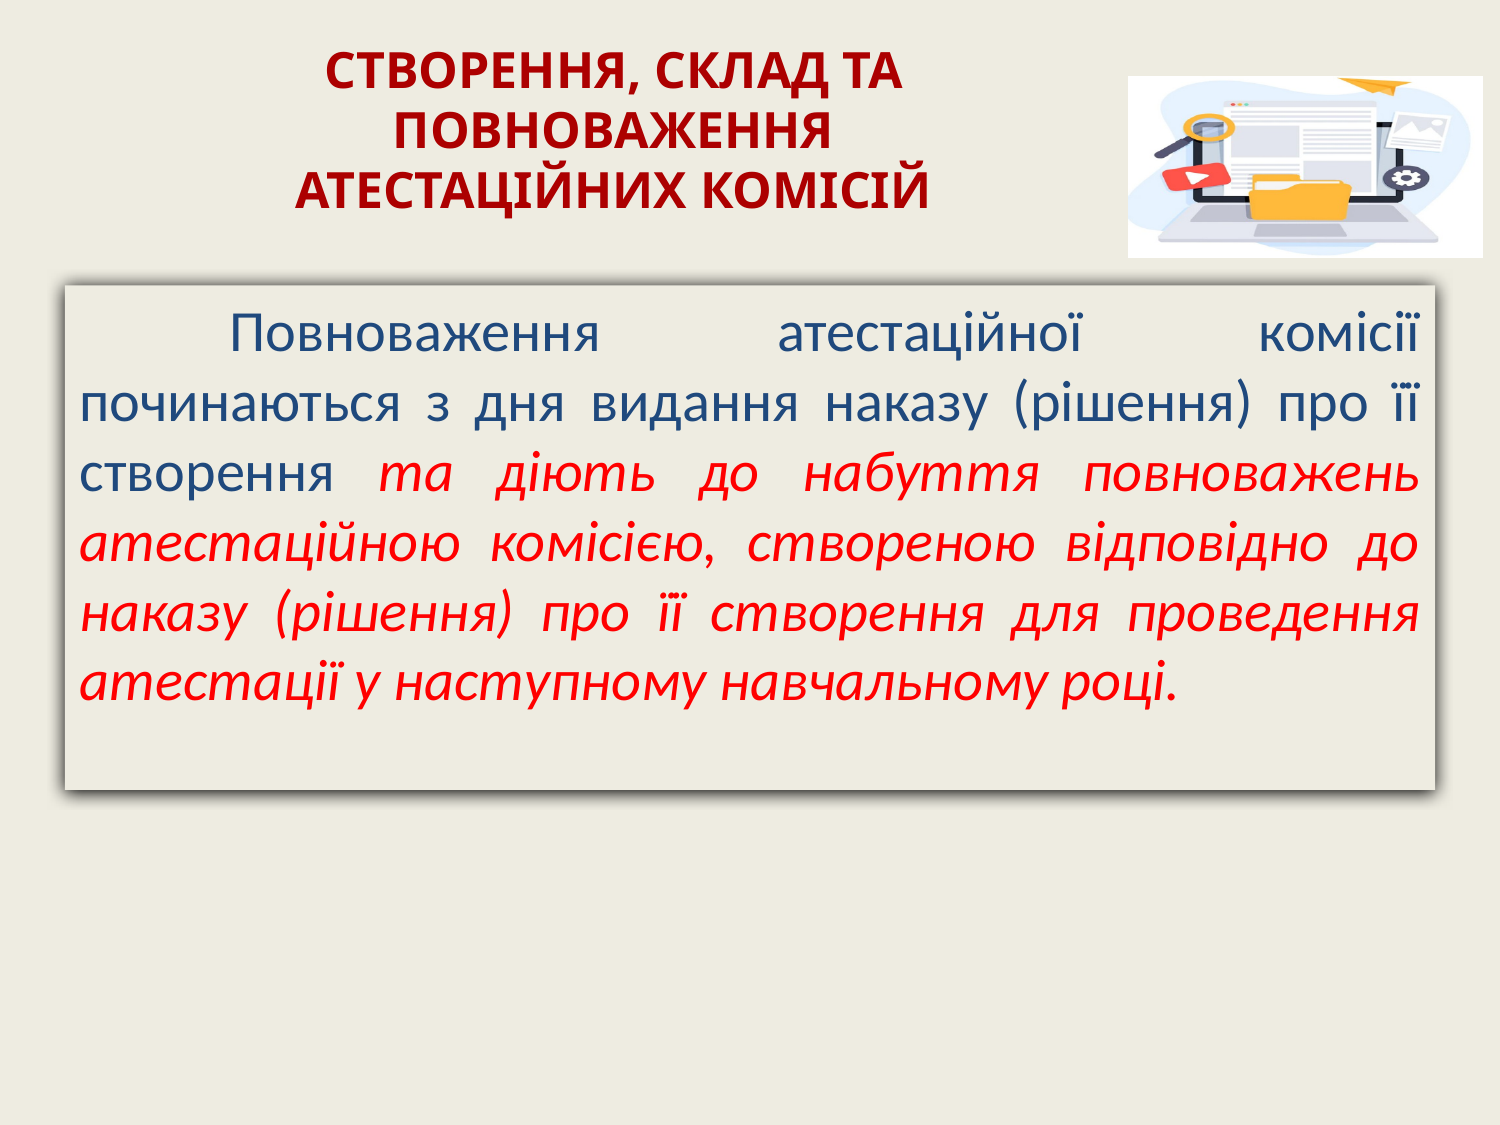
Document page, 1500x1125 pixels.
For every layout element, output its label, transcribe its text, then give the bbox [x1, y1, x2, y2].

text_box СТВОРЕННЯ, СКЛАД ТА ПОВНОВАЖЕННЯ АТЕСТАЦІЙНИХ КОМІСІЙ [123, 30, 1104, 226]
text_box Повноваження атестаційної комісії починаються з дня видання наказу (рішення) про її створення та діють до набуття повноважень атестаційною комісією, створеною відповідно до наказу (рішення) про її створення для проведення атестації у наступному навчальному році. [64, 285, 1436, 790]
picture [1127, 76, 1484, 259]
